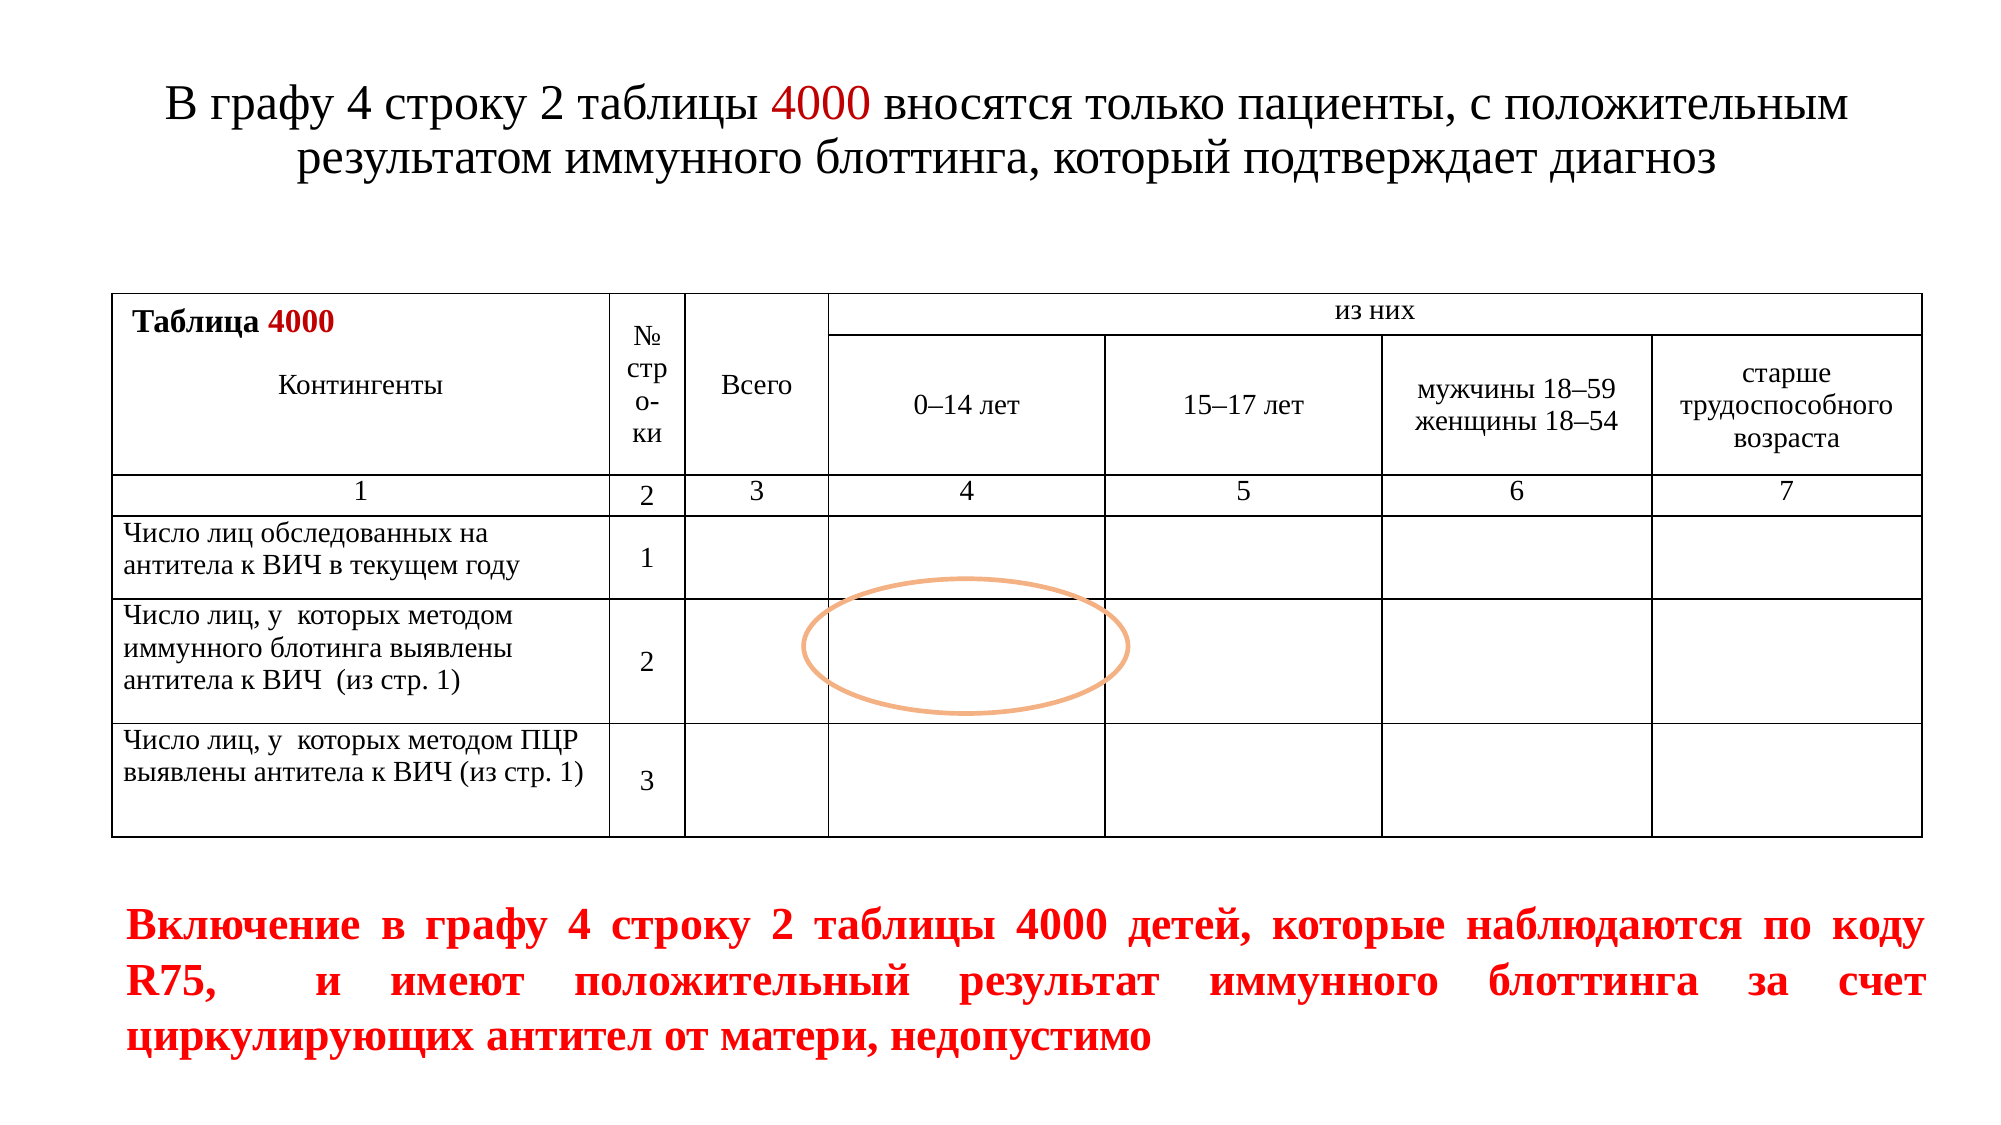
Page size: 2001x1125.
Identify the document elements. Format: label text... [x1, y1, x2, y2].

table_cell 6 [1383, 476, 1651, 515]
table_cell [1383, 517, 1651, 598]
table_cell 3 [686, 476, 828, 515]
table_cell [829, 600, 842, 608]
table_cell [1383, 724, 1651, 836]
table_cell [1106, 517, 1381, 598]
table_cell 1 [610, 517, 684, 598]
table_cell [686, 724, 828, 836]
text_box Таблица 4000 [117, 291, 351, 347]
table_cell [686, 600, 828, 723]
table_cell [829, 517, 1104, 598]
table_cell [1106, 724, 1381, 836]
table_cell [1653, 724, 1921, 836]
table_cell 2 [610, 476, 684, 515]
table_cell 3 [610, 724, 684, 836]
table_cell 7 [1653, 476, 1921, 515]
table_cell Число лиц, у которых методом иммунного блотинга выявлены антитела к ВИЧ (из стр. 1) [113, 600, 609, 723]
table_cell 1 [113, 476, 609, 515]
table_cell [1653, 517, 1921, 598]
table_cell [1089, 600, 1104, 608]
table_cell Число лиц, у которых методом ПЦР выявлены антитела к ВИЧ (из стр. 1) [113, 724, 609, 836]
table_header из них [829, 294, 1921, 334]
title В графу 4 строку 2 таблицы 4000 вносятся только пациенты, с положительным результатом иммунного блоттинга, который подтверждает диагноз [91, 29, 1922, 232]
table_cell 5 [1106, 476, 1381, 515]
text_box [802, 577, 1130, 715]
table_cell 15–17 лет [1106, 336, 1381, 474]
table_cell старше трудоспособного возраста [1653, 336, 1921, 474]
table_cell [1653, 600, 1921, 723]
table_cell 2 [610, 600, 684, 723]
table_cell 0–14 лет [829, 336, 1104, 474]
table_cell [1106, 600, 1381, 723]
text_box Включение в графу 4 строку 2 таблицы 4000 детей, которые наблюдаются по коду R75, и имеют положительный результат иммунного блоттинга за счет циркулирующих антител от матери, недопустимо [112, 886, 1943, 1067]
table_cell 4 [829, 476, 1104, 515]
table_cell [1383, 600, 1651, 723]
table_cell мужчины 18–59 женщины 18–54 [1383, 336, 1651, 474]
table_header Контингенты [113, 294, 609, 474]
table_cell Число лиц обследованных на антитела к ВИЧ в текущем году [113, 517, 609, 598]
table_cell [829, 724, 1104, 836]
table_header Всего [686, 294, 828, 474]
table_cell [829, 684, 1104, 723]
table_cell [686, 517, 828, 598]
table_header № стро-ки [610, 294, 684, 474]
